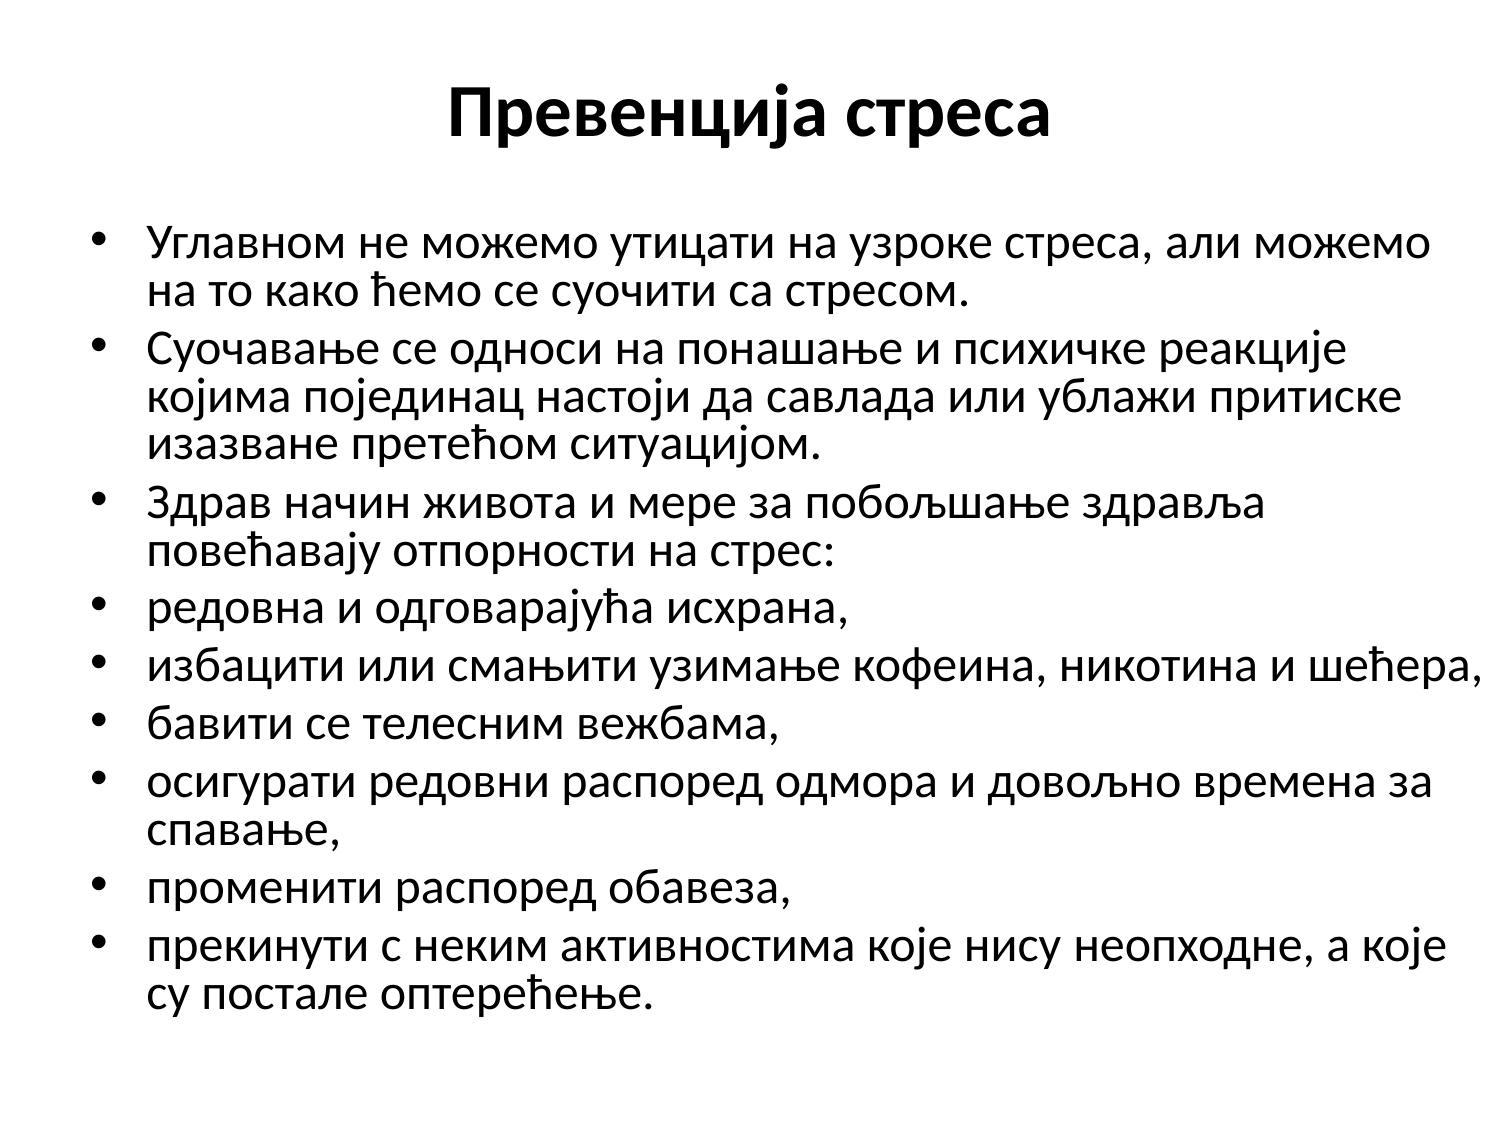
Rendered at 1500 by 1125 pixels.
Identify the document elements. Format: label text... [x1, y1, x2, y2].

title Превенција стреса [74, 12, 1426, 201]
list Углавном не можемо утицати на узроке стреса, али можемо на то како ћемо се суочити са стресом. Суочавање се односи на понашање и психичке реакције којима појединац настоји да савлада или ублажи притиске изазване претећом ситуацијом. Здрав начин живота и мере за побољшање здравља повећавају отпорности на стрес: редовна и одговарајућа исхрана, избацити или смањити узимање кофеина, никотина и шећера, бавити се телесним вежбама, осигурати редовни распоред одмора и довољно времена за спавање, променити распоред обавеза, прекинути с неким активностима које нису неопходне, а које су постале оптерећење. [74, 212, 1500, 1038]
